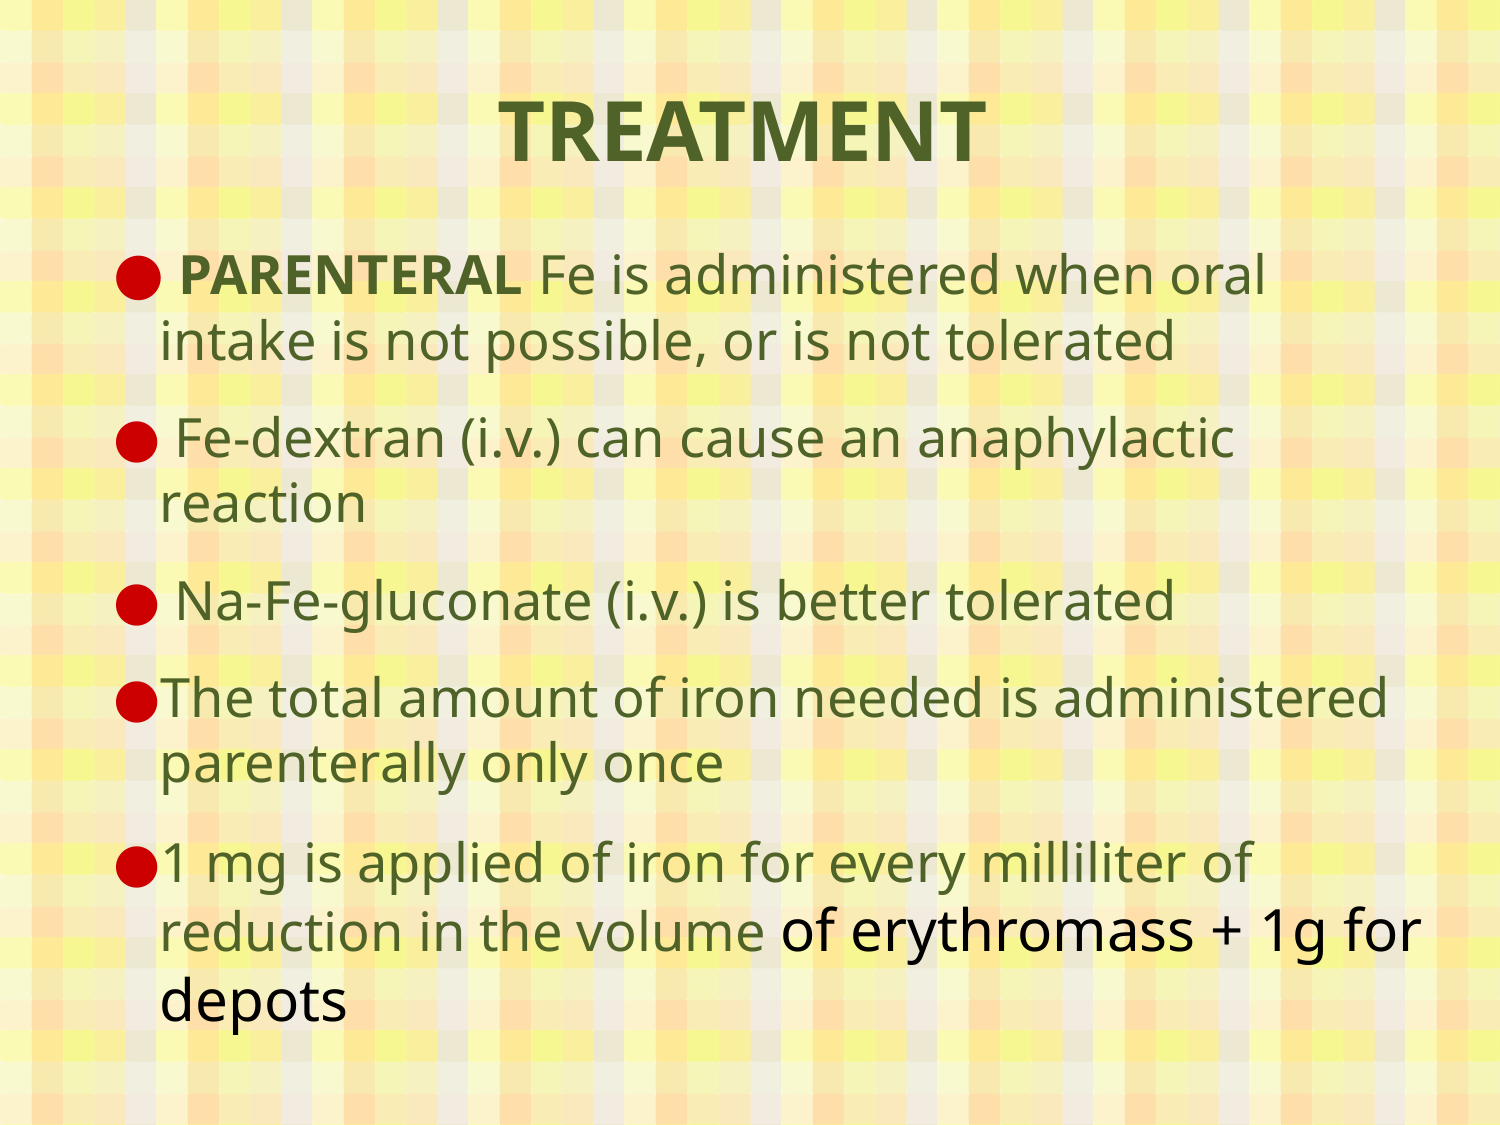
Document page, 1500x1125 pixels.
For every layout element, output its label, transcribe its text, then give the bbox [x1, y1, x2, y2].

text_box TREATMENT PARENTERAL Fe is administered when oral intake is not possible, or is not tolerated Fe-dextran (i.v.) can cause an anaphylactic reaction Na-Fe-gluconate (i.v.) is better tolerated The total amount of iron needed is administered parenterally only once 1 mg is applied of iron for every milliliter of reduction in the volume of erythromass + 1g for depots [23, 70, 1454, 1041]
